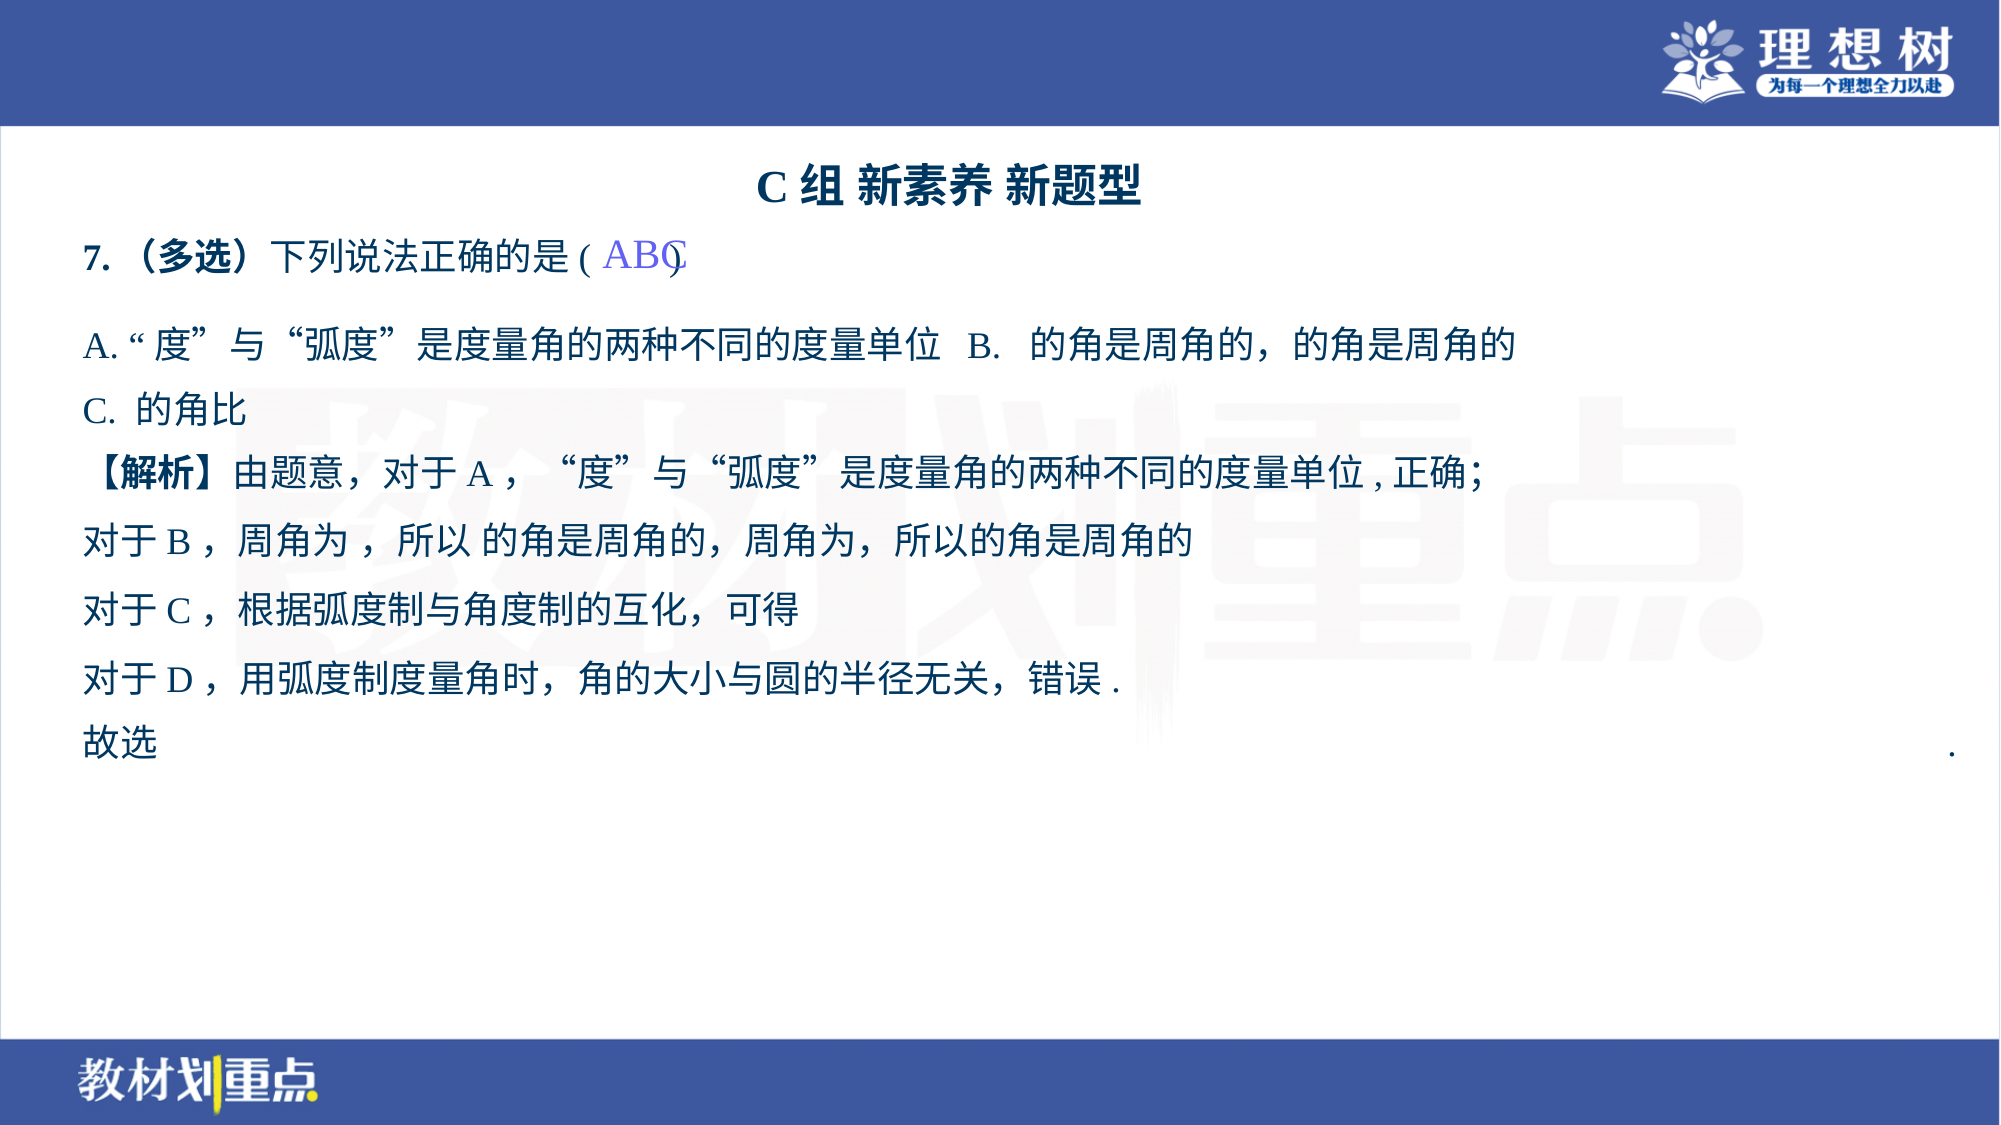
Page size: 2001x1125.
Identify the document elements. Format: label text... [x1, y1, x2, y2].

text_box C组 新素养 新题型 [82, 129, 1817, 211]
text_box ABC [587, 224, 704, 275]
text_box 7.（多选）下列说法正确的是( ) [82, 211, 1817, 271]
picture [0, 0, 2000, 1125]
